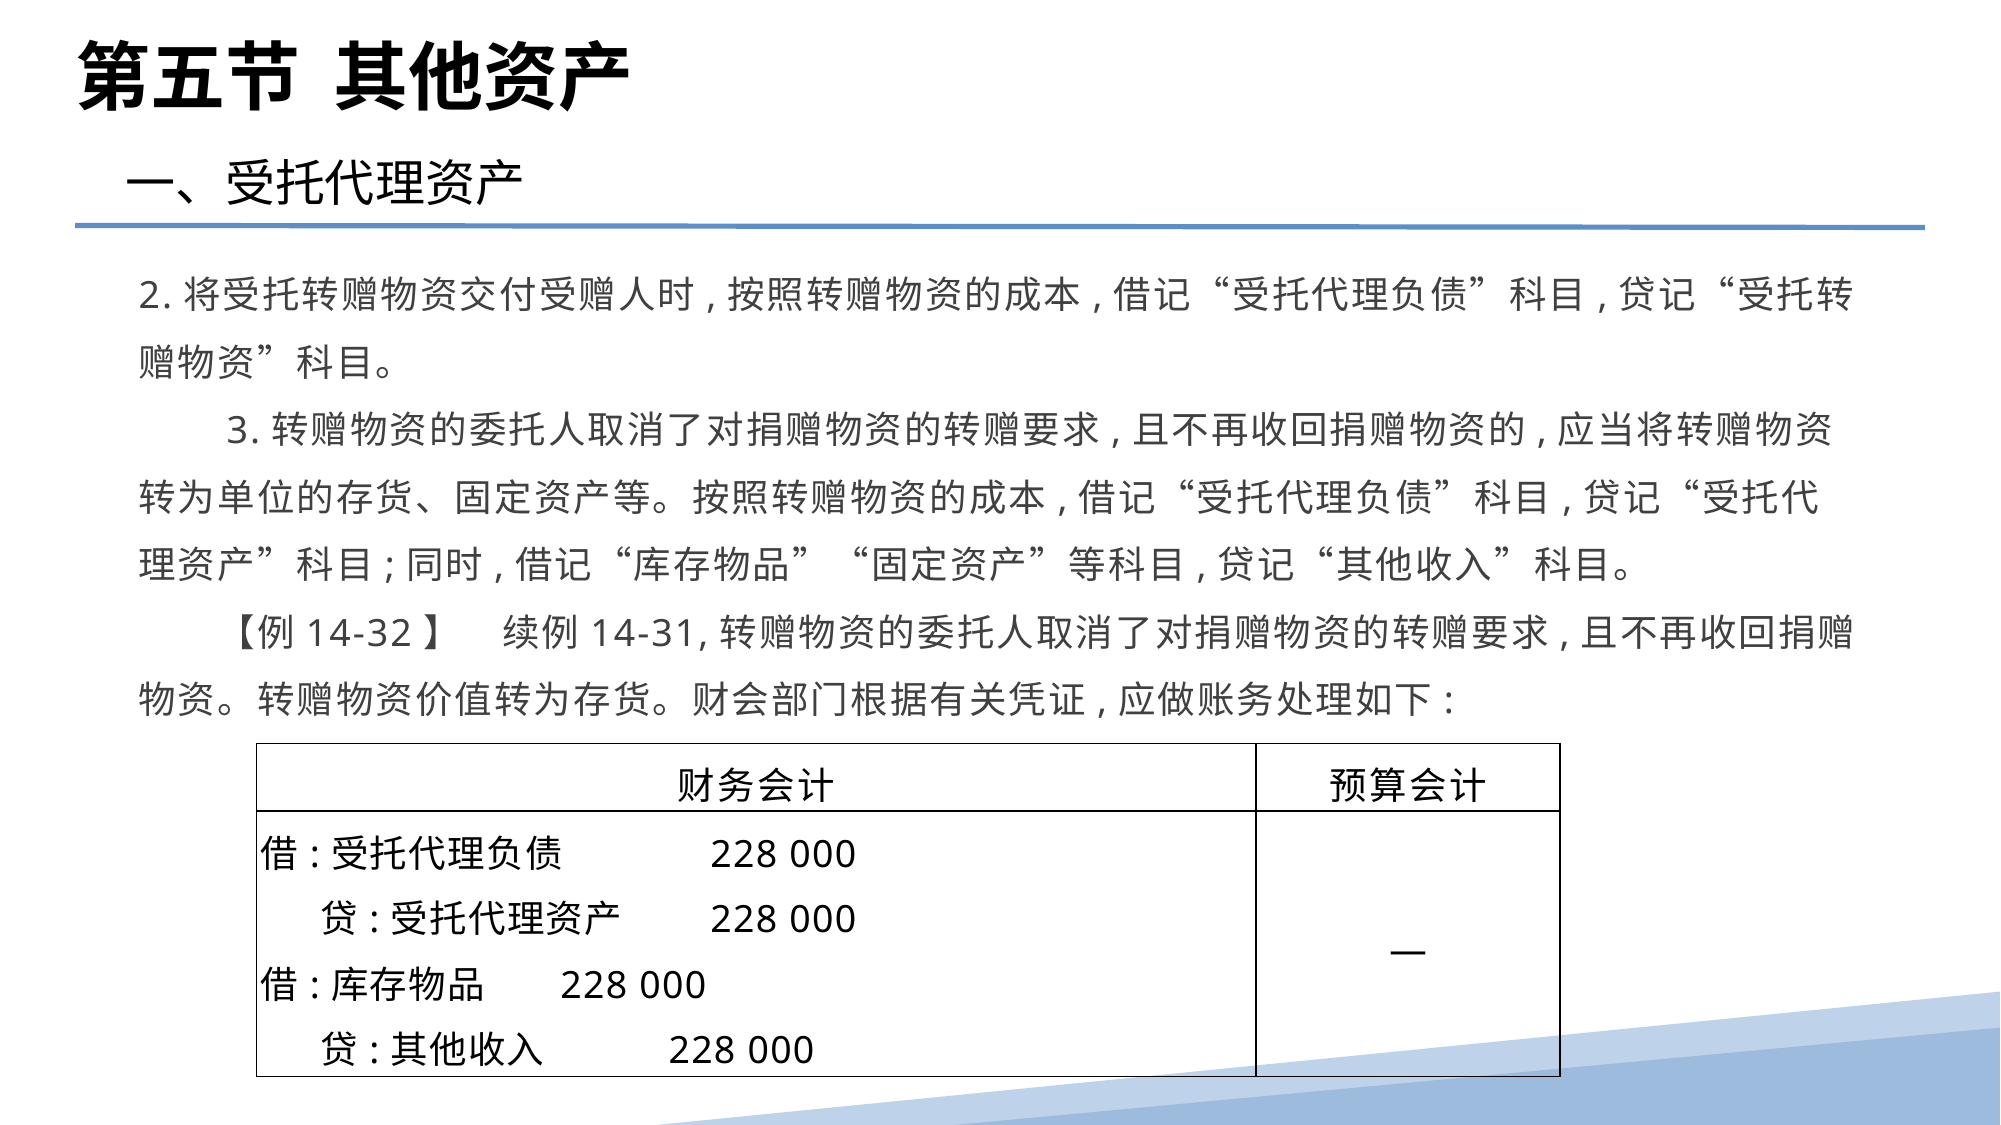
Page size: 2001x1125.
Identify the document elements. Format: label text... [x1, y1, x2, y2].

table_cell 借:受托代理负债 228 000 贷:受托代理资产 228 000 借:库存物品 228 000 贷:其他收入 228 000 [257, 812, 1255, 1076]
table_header 财务会计 [257, 744, 1255, 810]
text_box 第五节 其他资产 [75, 24, 1925, 125]
text_box 2.将受托转赠物资交付受赠人时,按照转赠物资的成本,借记“受托代理负债”科目,贷记“受托转赠物资”科目。 3.转赠物资的委托人取消了对捐赠物资的转赠要求,且不再收回捐赠物资的,应当将转赠物资转为单位的存货、固定资产等。按照转赠物资的成本,借记“受托代理负债”科目,贷记“受托代理资产”科目;同时,借记“库存物品”“固定资产”等科目,贷记“其他收入”科目。 【例14-32】 续例14-31,转赠物资的委托人取消了对捐赠物资的转赠要求,且不再收回捐赠物资。转赠物资价值转为存货。财会部门根据有关凭证,应做账务处理如下: [123, 241, 1874, 724]
table_header 预算会计 [1257, 744, 1559, 810]
table_cell — [1257, 812, 1559, 991]
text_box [656, 991, 2000, 1125]
text_box 一、受托代理资产 [110, 143, 1500, 225]
